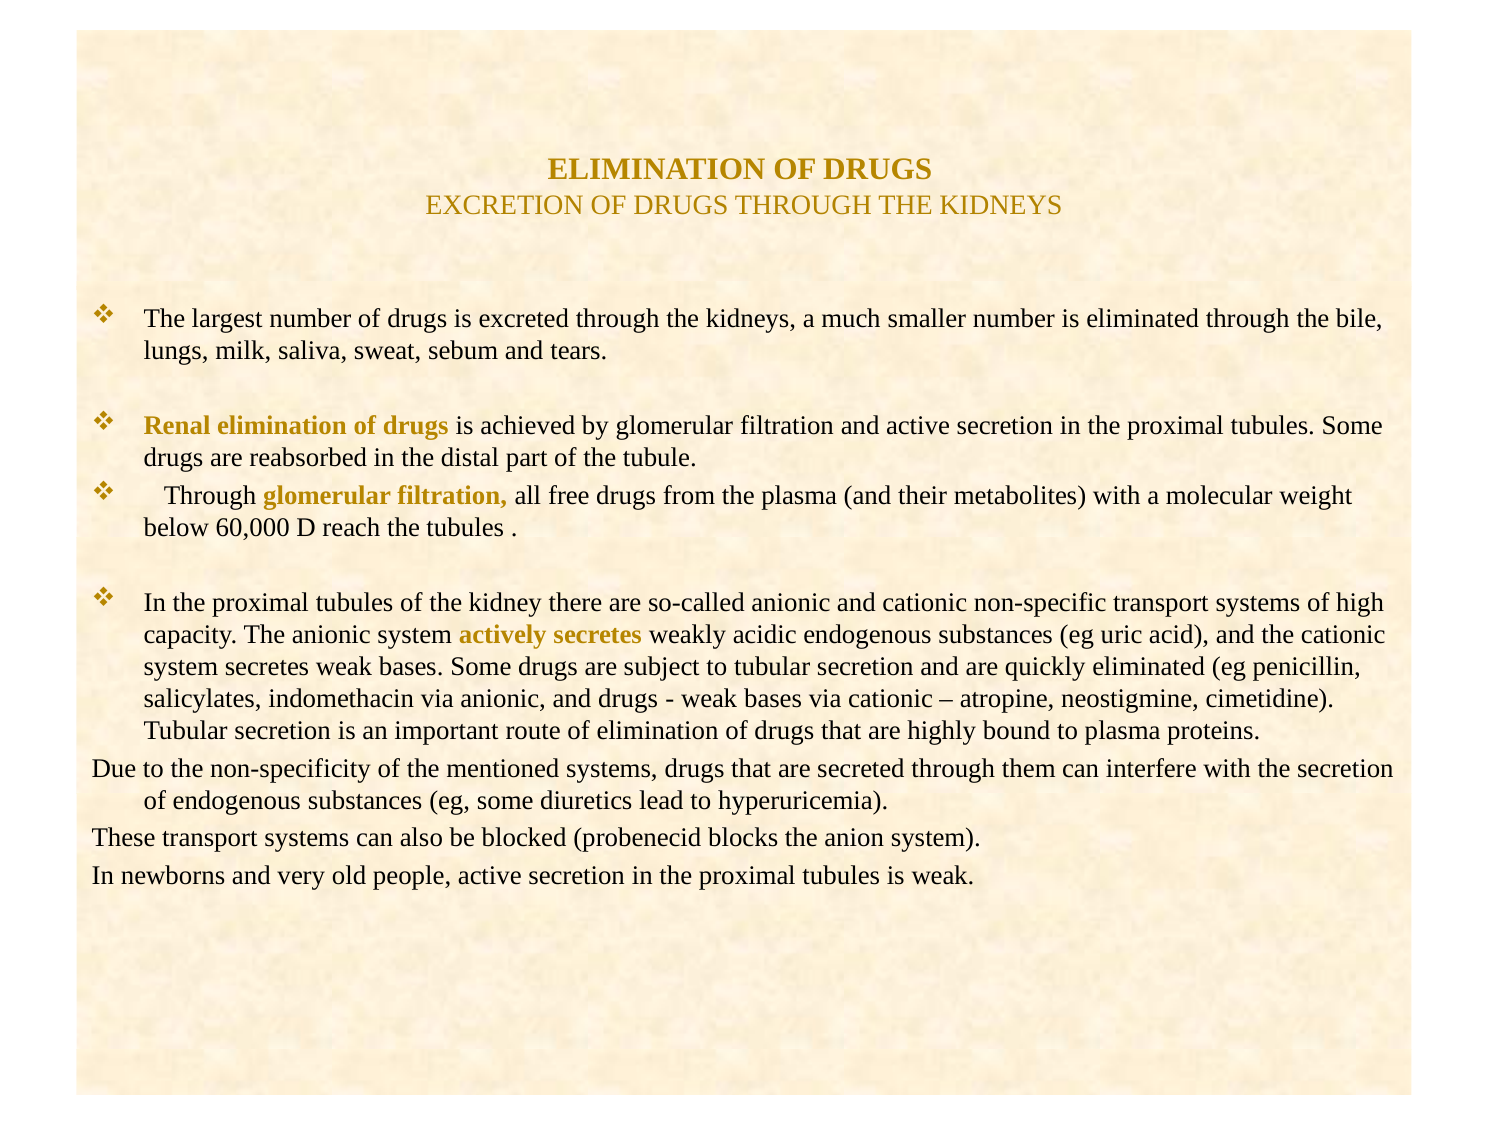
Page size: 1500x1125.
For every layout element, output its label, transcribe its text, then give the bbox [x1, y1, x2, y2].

title ELIMINATION OF DRUGS EXCRETION OF DRUGS THROUGH THE KIDNEYS [76, 30, 1412, 281]
list The largest number of drugs is excreted through the kidneys, a much smaller number is eliminated through the bile, lungs, milk, saliva, sweat, sebum and tears. Renal elimination of drugs is achieved by glomerular filtration and active secretion in the proximal tubules. Some drugs are reabsorbed in the distal part of the tubule. Through glomerular filtration, all free drugs from the plasma (and their metabolites) with a molecular weight below 60,000 D reach the tubules . In the proximal tubules of the kidney there are so-called anionic and cationic non-specific transport systems of high capacity. The anionic system actively secretes weakly acidic endogenous substances (eg uric acid), and the cationic system secretes weak bases. Some drugs are subject to tubular secretion and are quickly eliminated (eg penicillin, salicylates, indomethacin via anionic, and drugs - weak bases via cationic – atropine, neostigmine, cimetidine). Tubular secretion is an important route of elimination of drugs that are highly bound to plasma proteins. Due to the non-specificity of the mentioned systems, drugs that are secreted through them can interfere with the secretion of endogenous substances (eg, some diuretics lead to hyperuricemia). These transport systems can also be blocked (probenecid blocks the anion system). In newborns and very old people, active secretion in the proximal tubules is weak. [76, 281, 1412, 1095]
